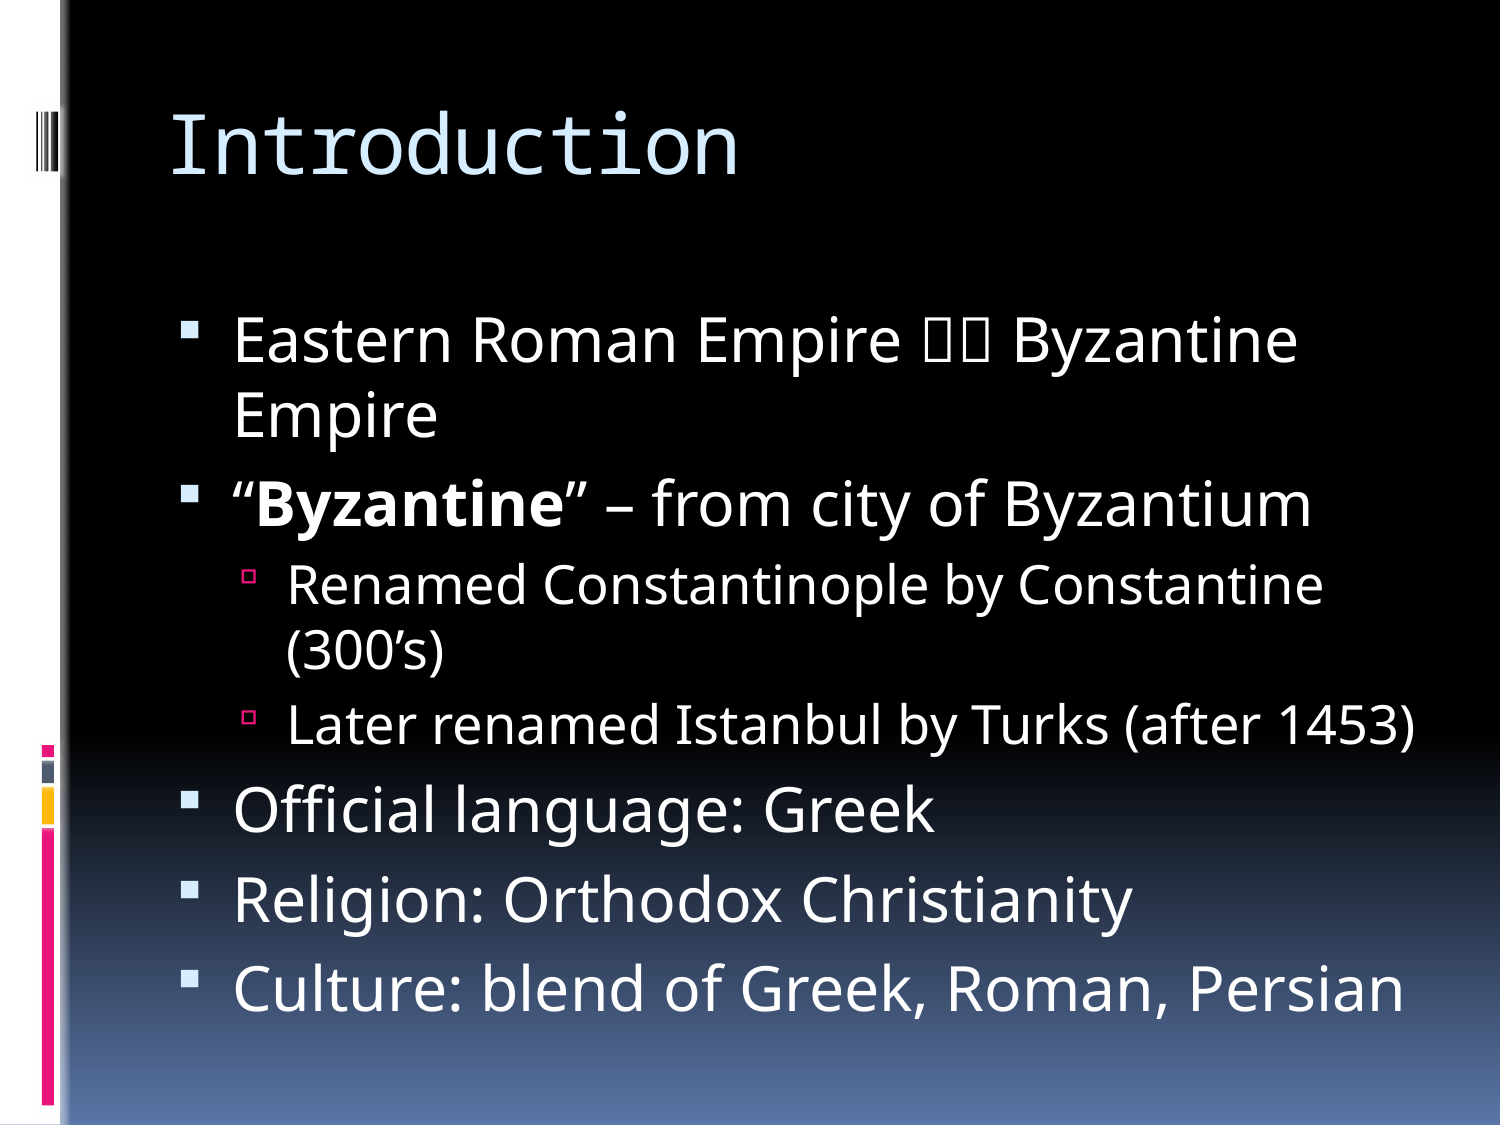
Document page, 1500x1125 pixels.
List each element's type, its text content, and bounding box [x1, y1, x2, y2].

list Eastern Roman Empire  Byzantine Empire “Byzantine” – from city of Byzantium Renamed Constantinople by Constantine (300’s) Later renamed Istanbul by Turks (after 1453) Official language: Greek Religion: Orthodox Christianity Culture: blend of Greek, Roman, Persian [150, 292, 1463, 1043]
title Introduction [150, 83, 1425, 234]
